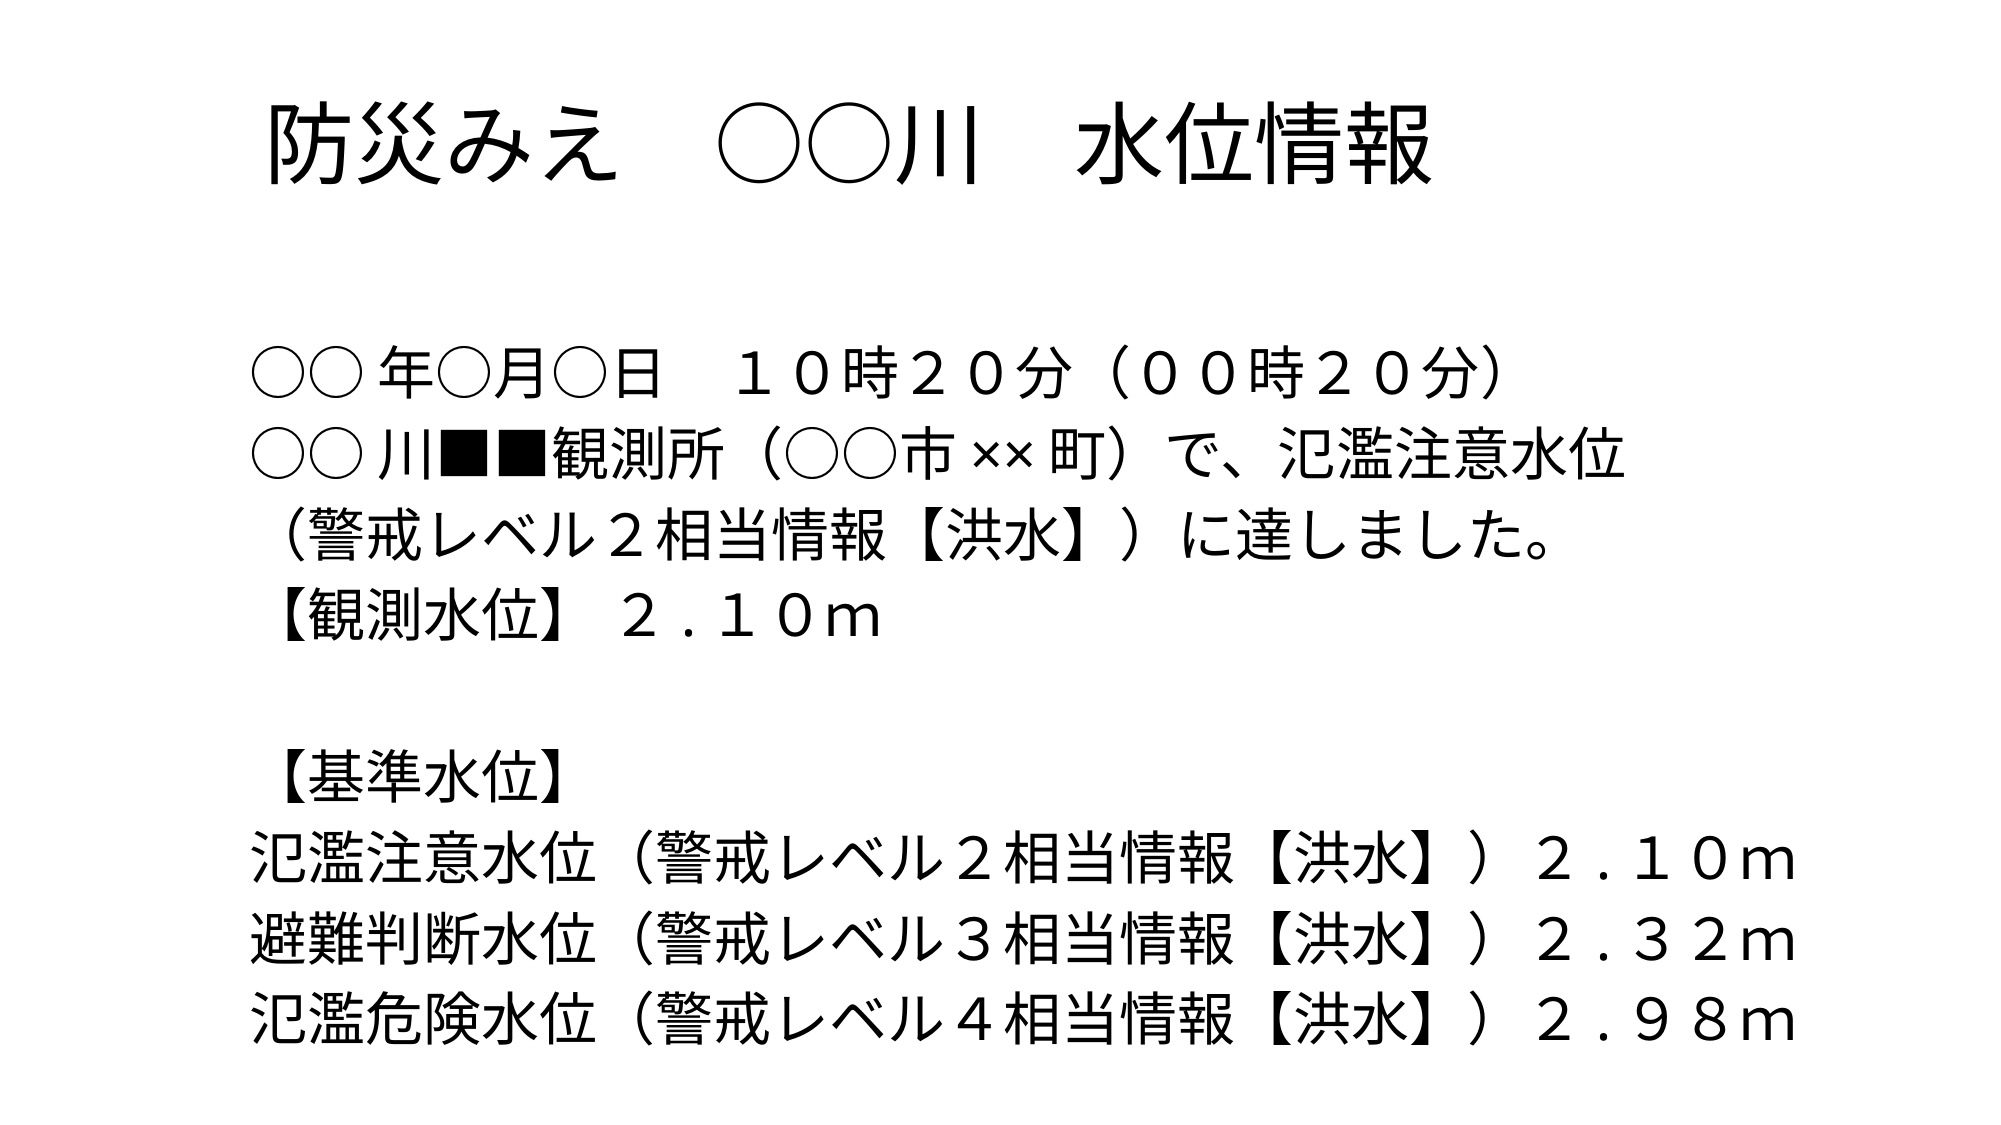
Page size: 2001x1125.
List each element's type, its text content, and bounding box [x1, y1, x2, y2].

subtitle ○○年○月○日 １０時２０分（００時２０分） ○○川■■観測所（○○市××町）で、氾濫注意水位 （警戒レベル２相当情報【洪水】）に達しました。 【観測水位】 ２.１０ｍ 【基準水位】 氾濫注意水位（警戒レベル２相当情報【洪水】）２.１０ｍ 避難判断水位（警戒レベル３相当情報【洪水】）２.３２ｍ 氾濫危険水位（警戒レベル４相当情報【洪水】）２.９８ｍ [234, 336, 1870, 1076]
title 防災みえ ○○川 水位情報 [249, 90, 1750, 205]
